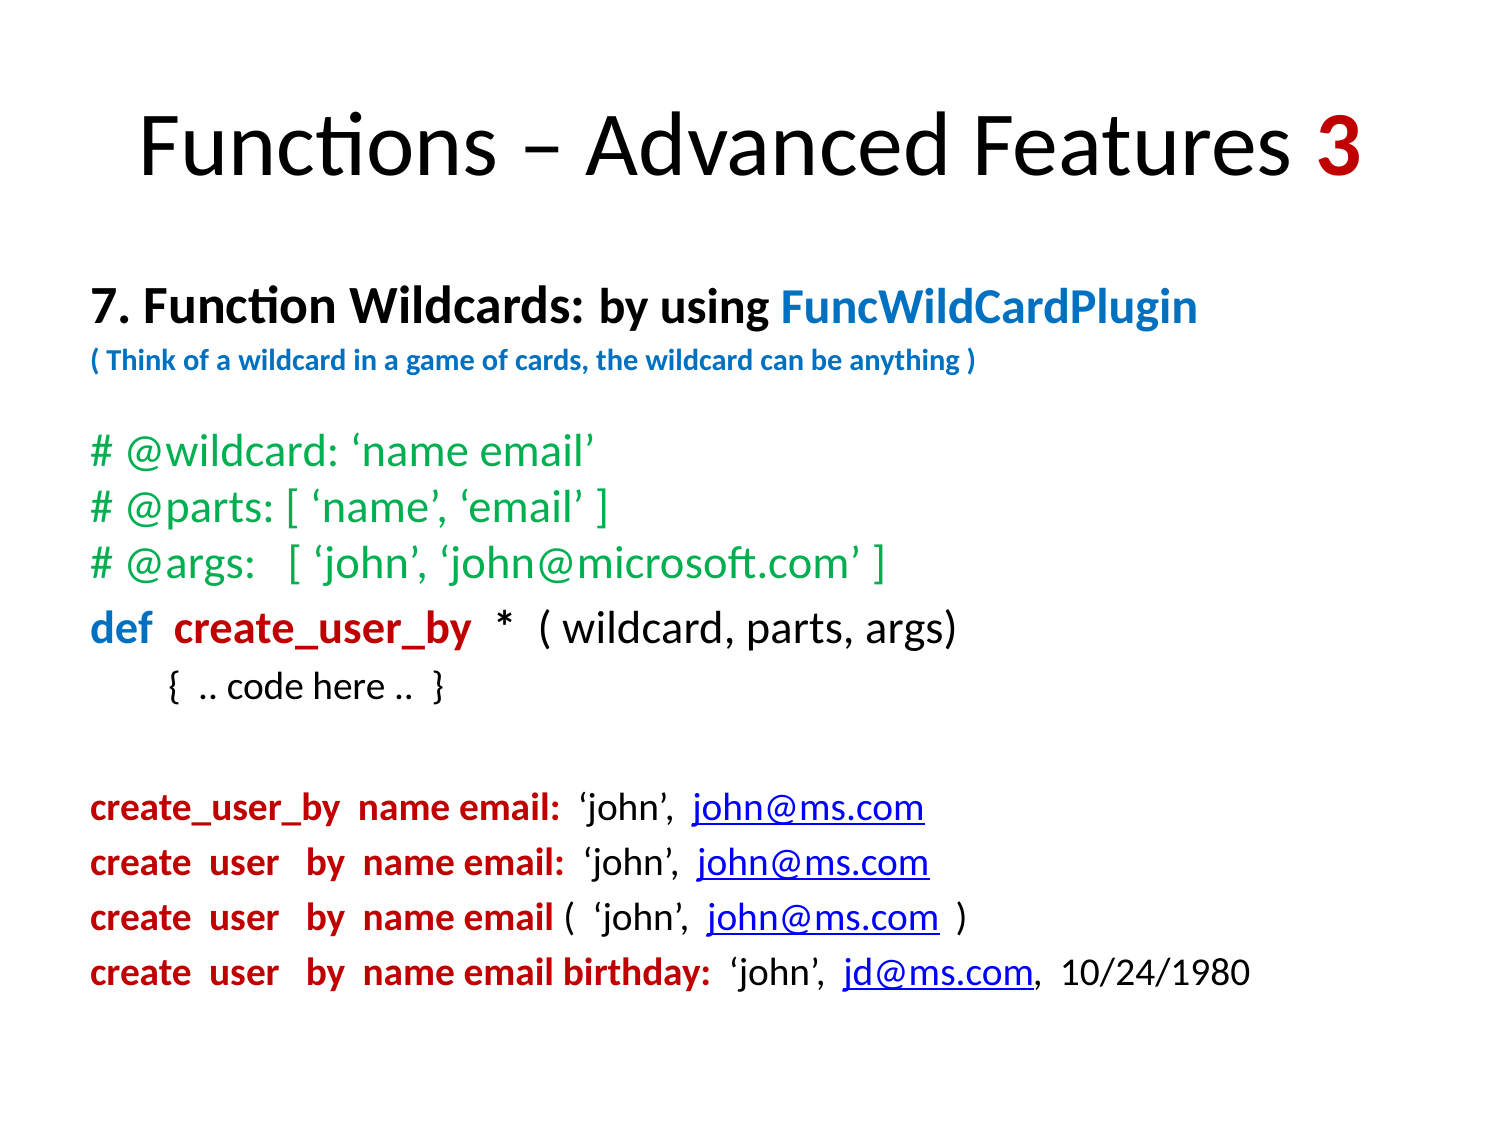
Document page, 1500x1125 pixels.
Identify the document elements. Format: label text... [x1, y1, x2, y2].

title Functions – Advanced Features 3 [75, 45, 1425, 233]
list 7. Function Wildcards: by using FuncWildCardPlugin ( Think of a wildcard in a game of cards, the wildcard can be anything ) # @wildcard: ‘name email’ # @parts: [ ‘name’, ‘email’ ] # @args: [ ‘john’, ‘john@microsoft.com’ ] def create_user_by * ( wildcard, parts, args) { .. code here .. } create_user_by name email: ‘john’, john@ms.com create user by name email: ‘john’, john@ms.com create user by name email ( ‘john’, john@ms.com ) create user by name email birthday: ‘john’, jd@ms.com, 10/24/1980 [75, 262, 1425, 1005]
